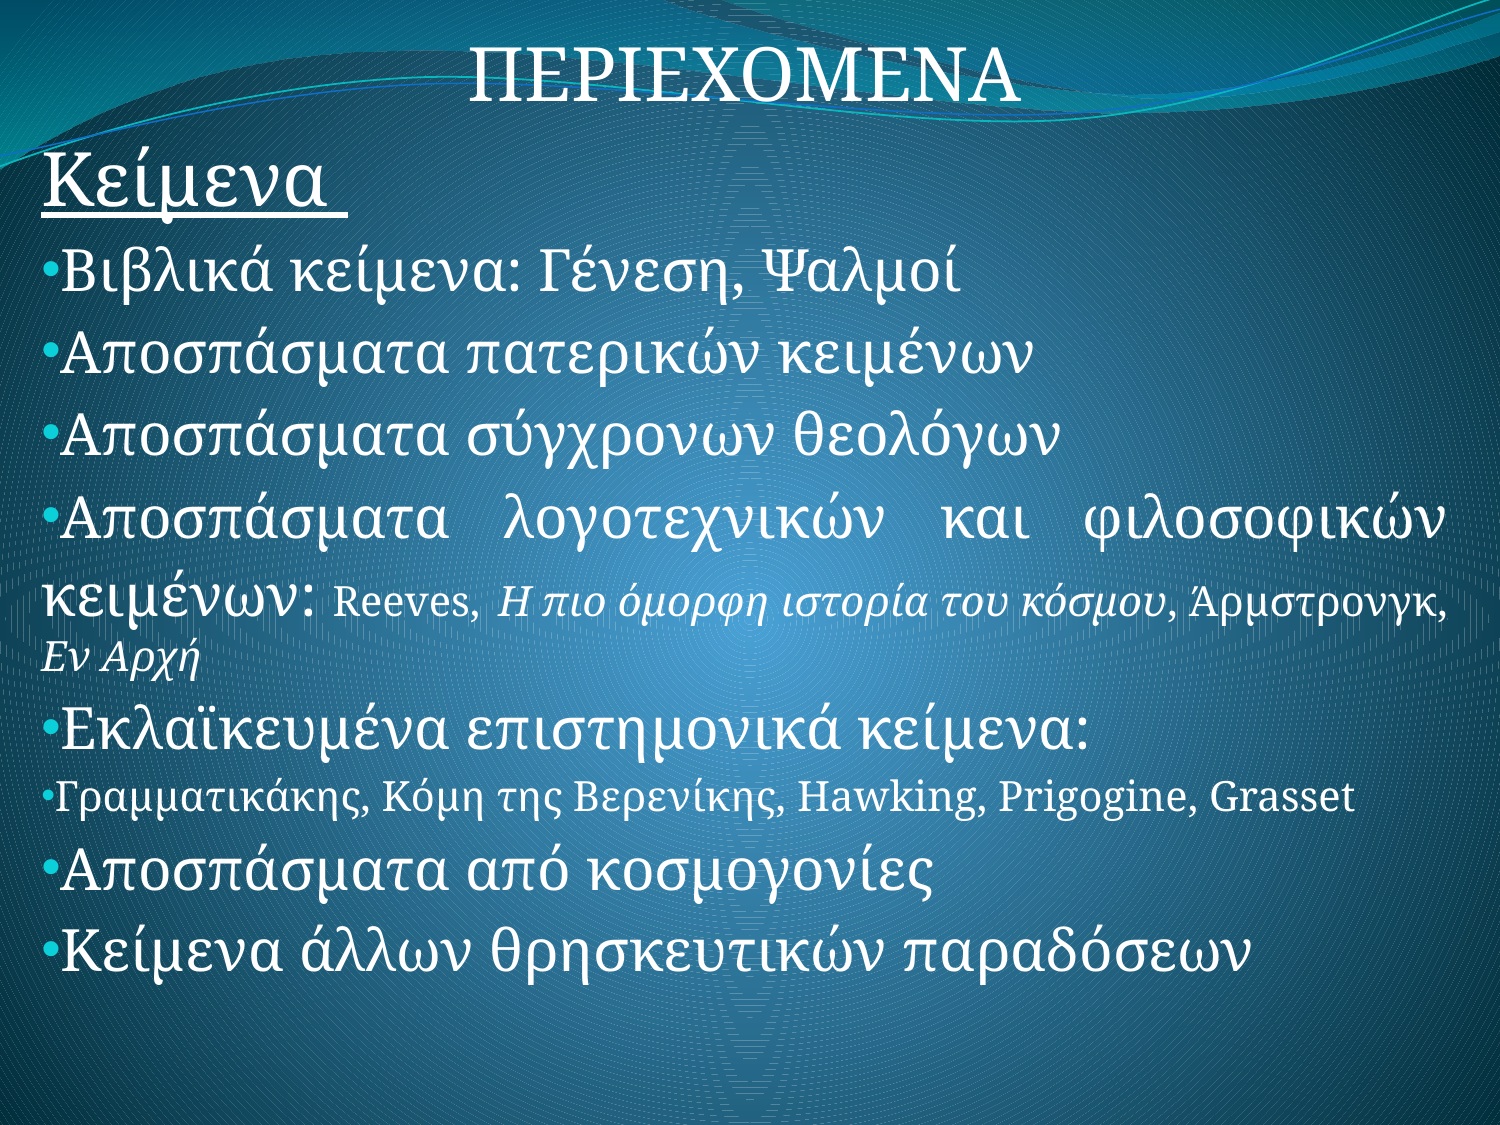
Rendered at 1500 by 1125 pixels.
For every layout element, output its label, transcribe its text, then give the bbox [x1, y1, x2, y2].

subtitle ΠΕΡΙΕΧΟΜΕΝΑ Κείμενα Βιβλικά κείμενα: Γένεση, Ψαλμοί Αποσπάσματα πατερικών κειμένων Αποσπάσματα σύγχρονων θεολόγων Αποσπάσματα λογοτεχνικών και φιλοσοφικών κειμένων: Reeves, Η πιο όμορφη ιστορία του κόσμου, Άρμστρονγκ, Εν Αρχή Εκλαϊκευμένα επιστημονικά κείμενα: Γραμματικάκης, Κόμη της Βερενίκης, Hawking, Prigogine, Grasset Αποσπάσματα από κοσμογονίες Κείμενα άλλων θρησκευτικών παραδόσεων [41, 19, 1459, 1012]
